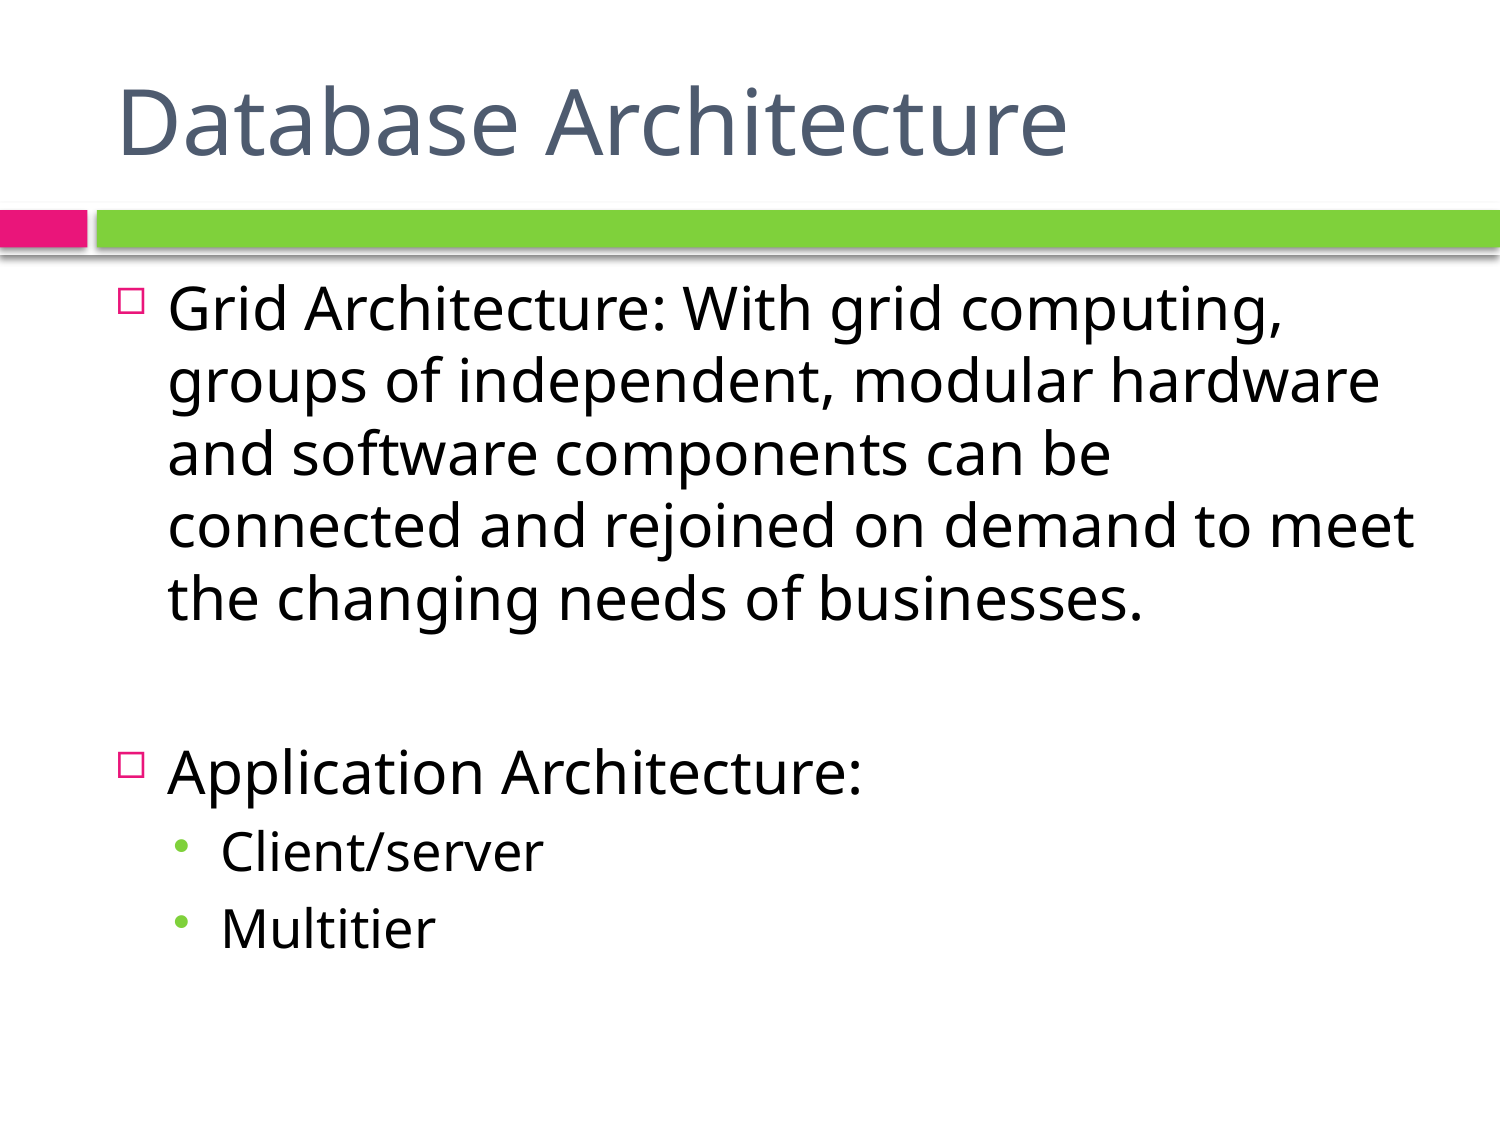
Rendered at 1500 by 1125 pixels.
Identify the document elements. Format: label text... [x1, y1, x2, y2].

list Grid Architecture: With grid computing, groups of independent, modular hardware and software components can be connected and rejoined on demand to meet the changing needs of businesses. Application Architecture: Client/server Multitier [100, 262, 1438, 1000]
title Database Architecture [100, 37, 1438, 200]
